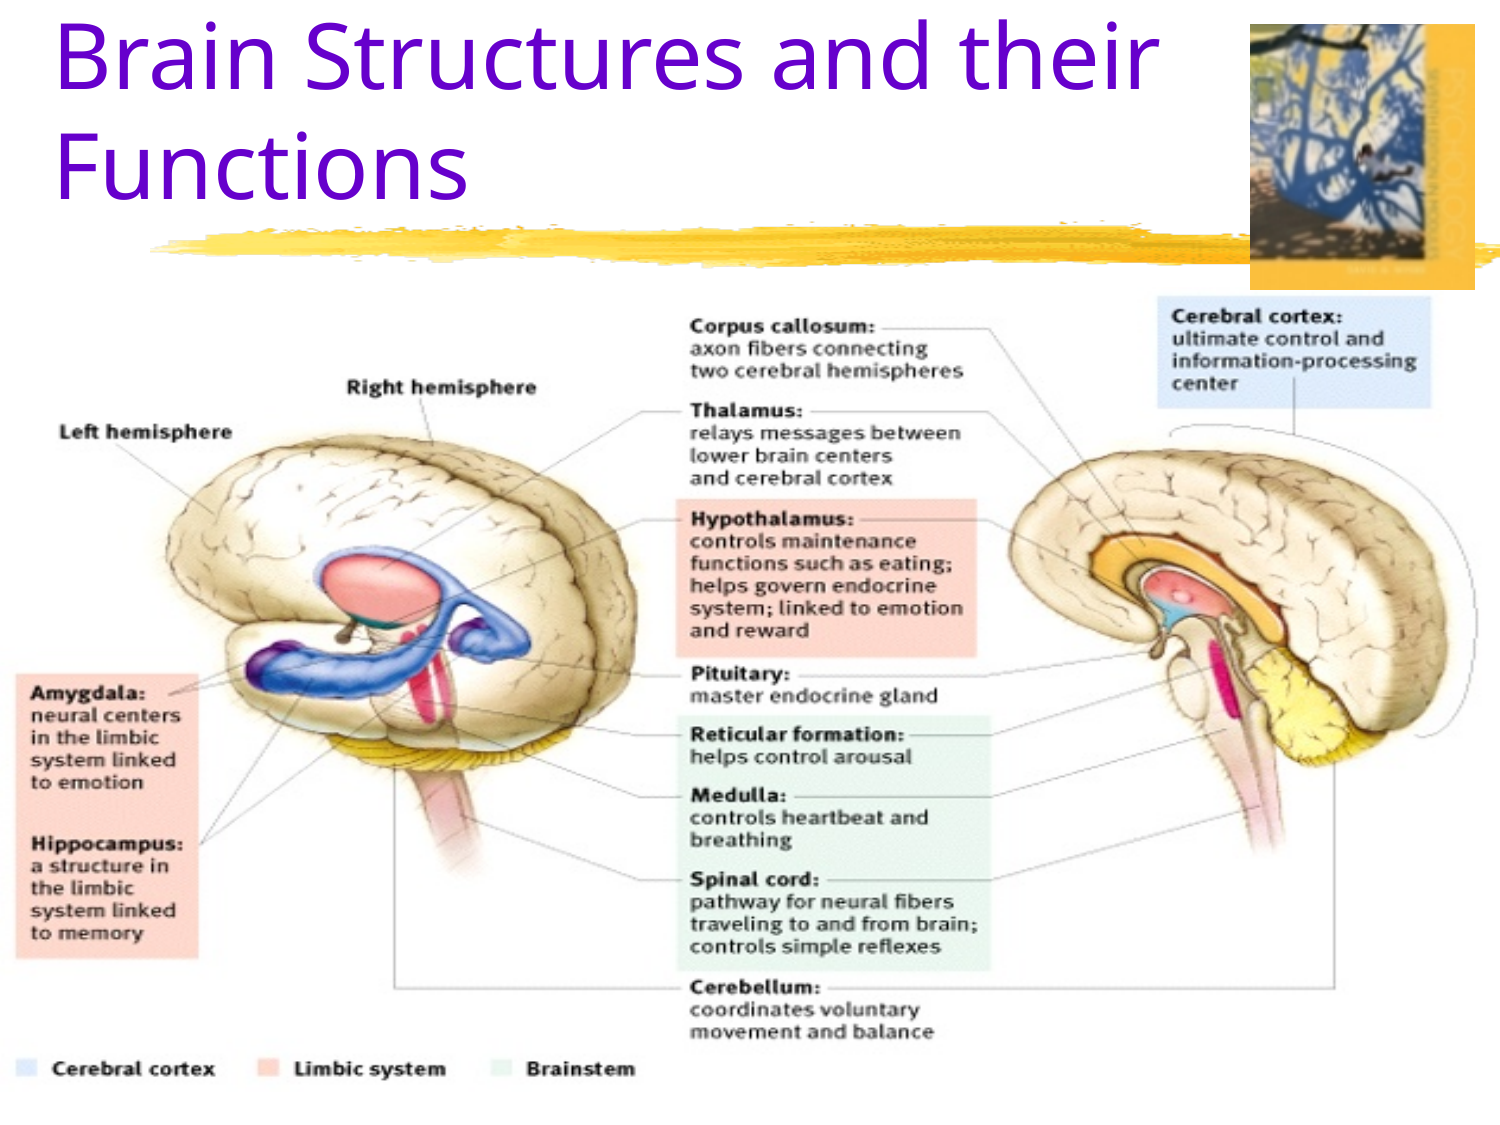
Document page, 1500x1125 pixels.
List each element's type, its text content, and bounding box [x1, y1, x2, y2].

title Brain Structures and their Functions [37, 37, 1209, 226]
picture [0, 24, 1500, 1092]
